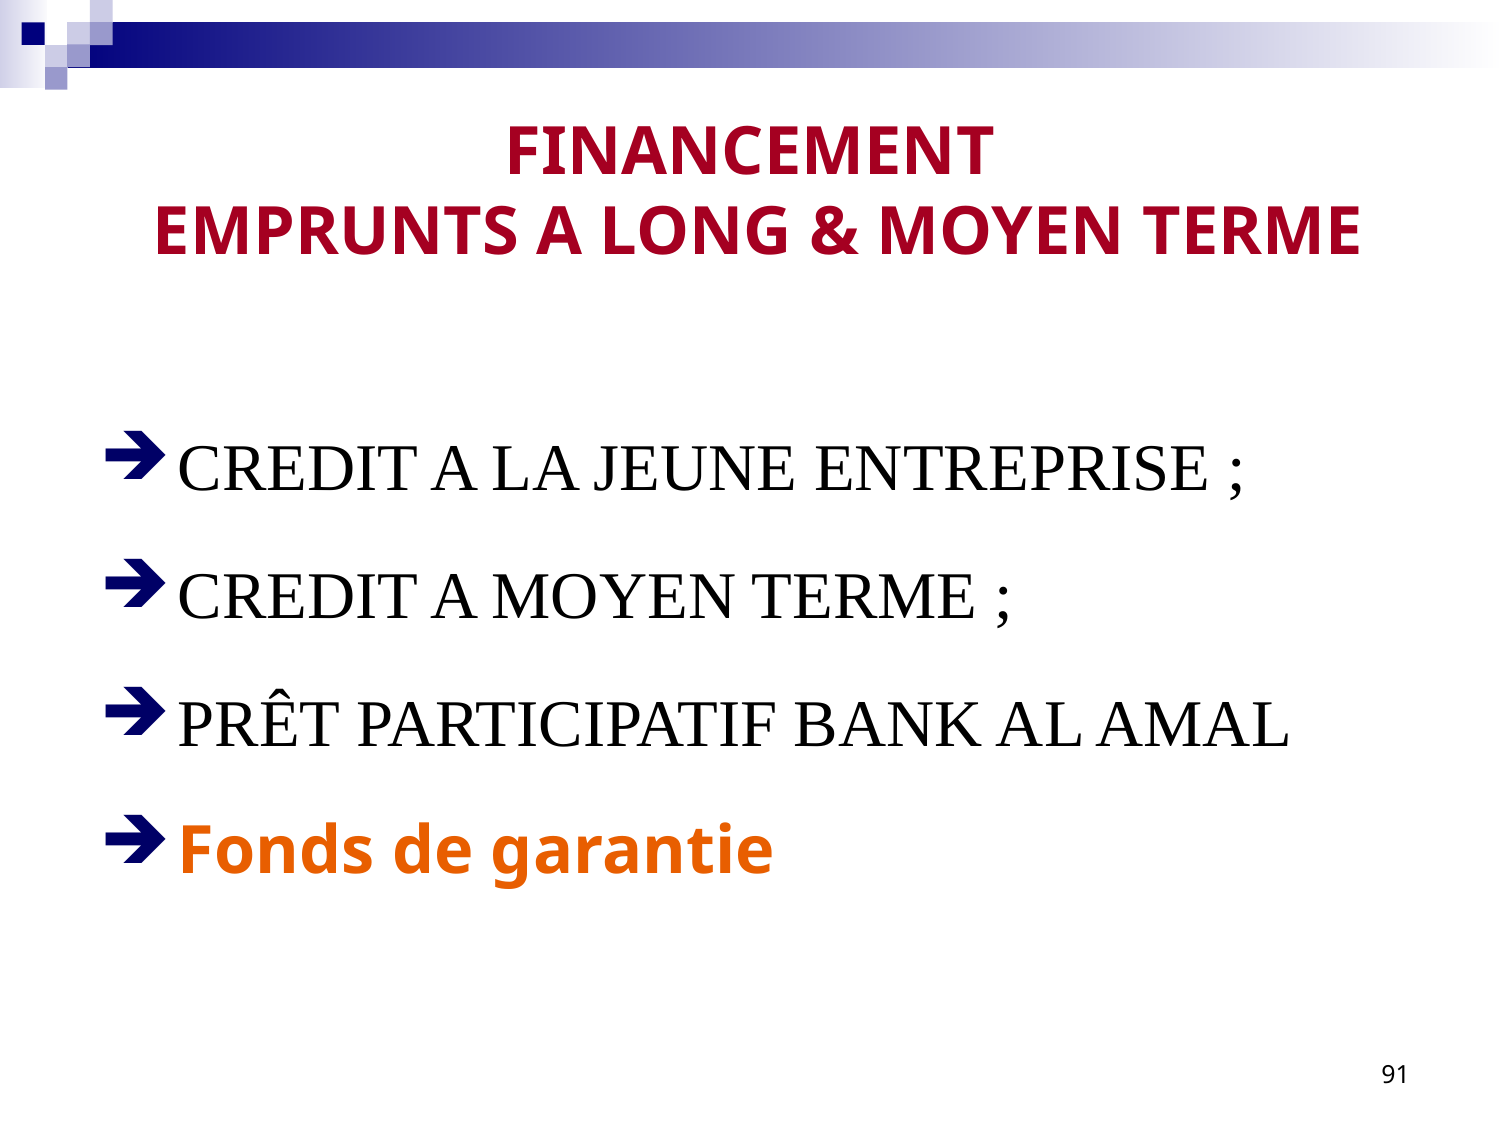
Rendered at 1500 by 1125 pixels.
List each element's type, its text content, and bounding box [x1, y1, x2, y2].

slide_number 91 [1074, 1025, 1425, 1100]
text_box CREDIT A LA JEUNE ENTREPRISE ; CREDIT A MOYEN TERME ; PRÊT PARTICIPATIF BANK AL AMAL Fonds de garantie [88, 369, 1424, 894]
title FINANCEMENT EMPRUNTS A LONG & MOYEN TERME [75, 75, 1425, 300]
